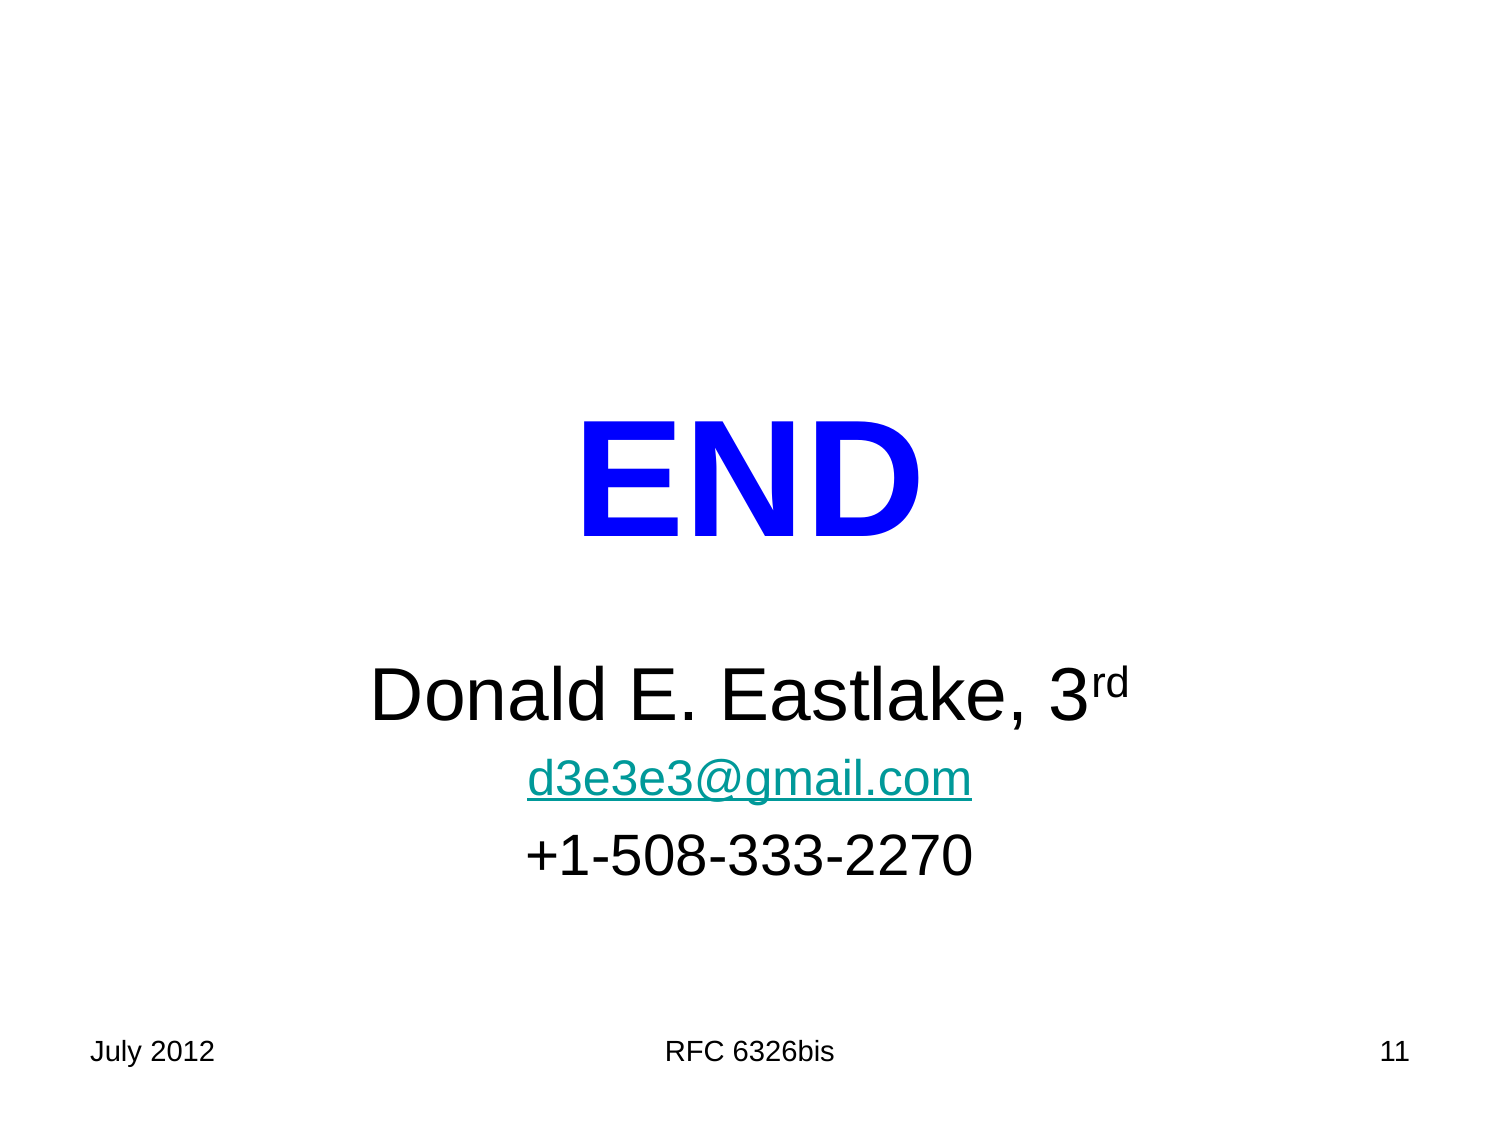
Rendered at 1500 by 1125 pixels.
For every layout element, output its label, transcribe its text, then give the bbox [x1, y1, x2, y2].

title END [112, 349, 1388, 591]
footer RFC 6326bis [512, 1024, 988, 1103]
subtitle Donald E. Eastlake, 3rd d3e3e3@gmail.com +1-508-333-2270 [225, 637, 1275, 925]
slide_number 11 [1074, 1024, 1426, 1103]
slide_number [74, 1024, 426, 1103]
